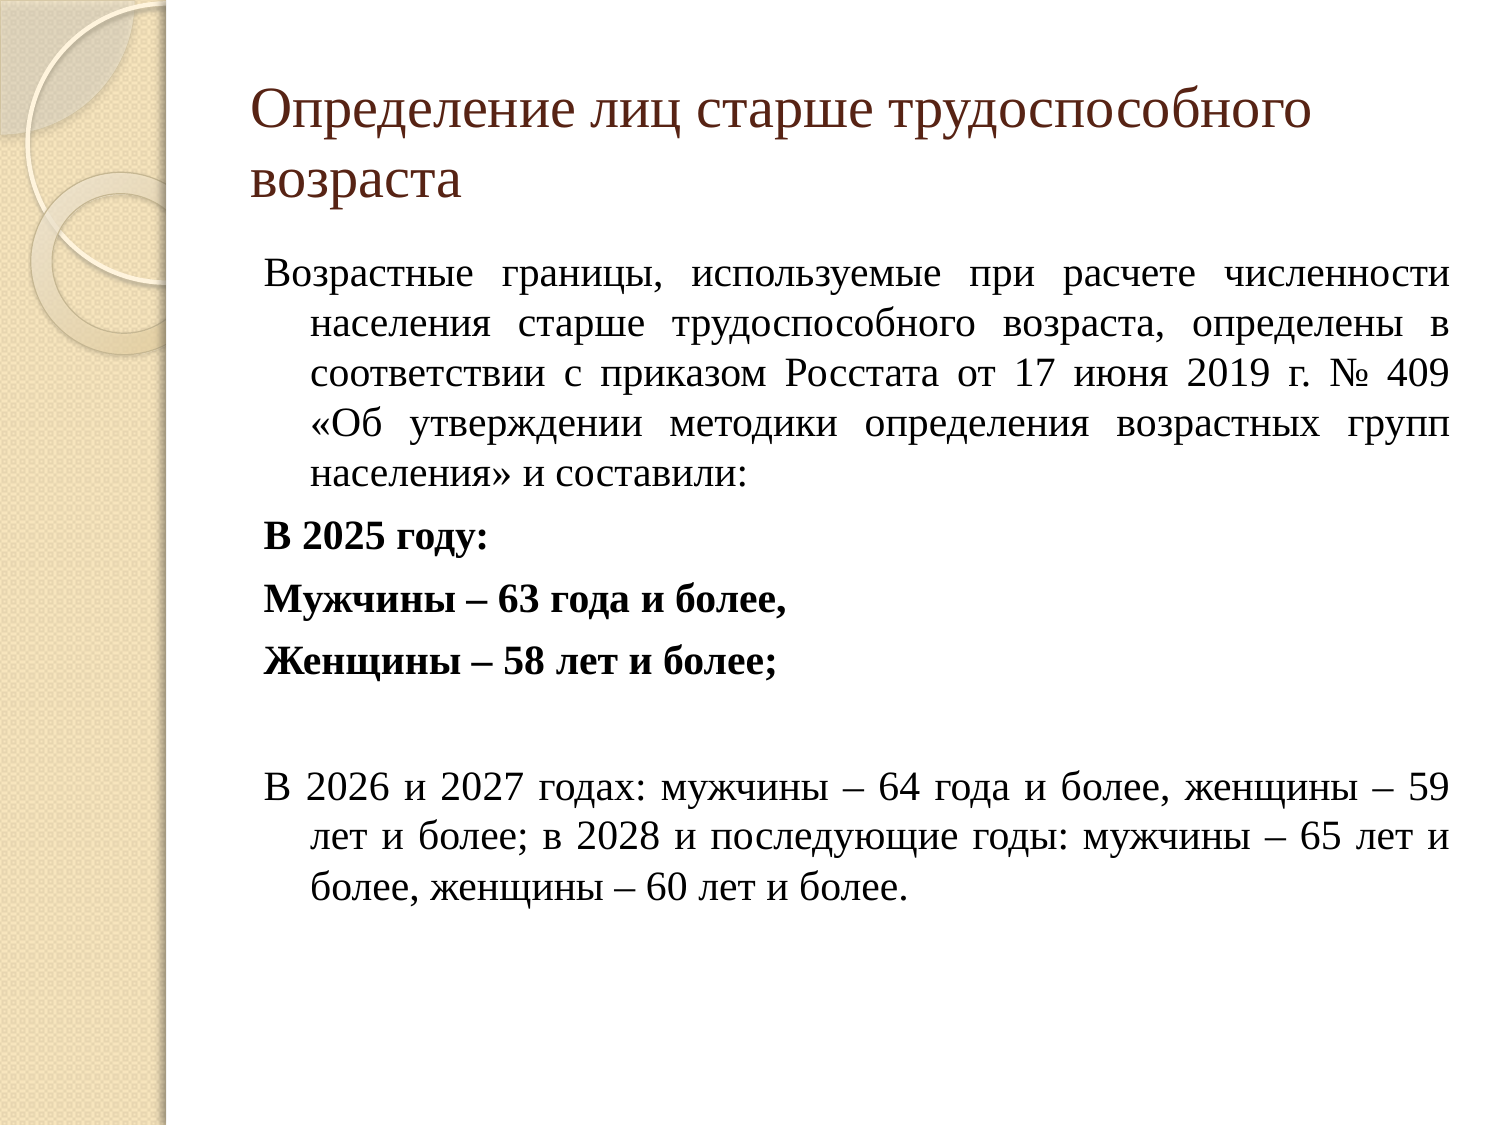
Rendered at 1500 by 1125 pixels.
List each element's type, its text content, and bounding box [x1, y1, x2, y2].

list Возрастные границы, используемые при расчете численности населения старше трудоспособного возраста, определены в соответствии с приказом Росстата от 17 июня 2019 г. № 409 «Об утверждении методики определения возрастных групп населения» и составили: В 2025 году: Мужчины – 63 года и более, Женщины – 58 лет и более; В 2026 и 2027 годах: мужчины – 64 года и более, женщины – 59 лет и более; в 2028 и последующие годы: мужчины – 65 лет и более, женщины – 60 лет и более. [235, 237, 1466, 1025]
title Определение лиц старше трудоспособного возраста [235, 45, 1466, 233]
